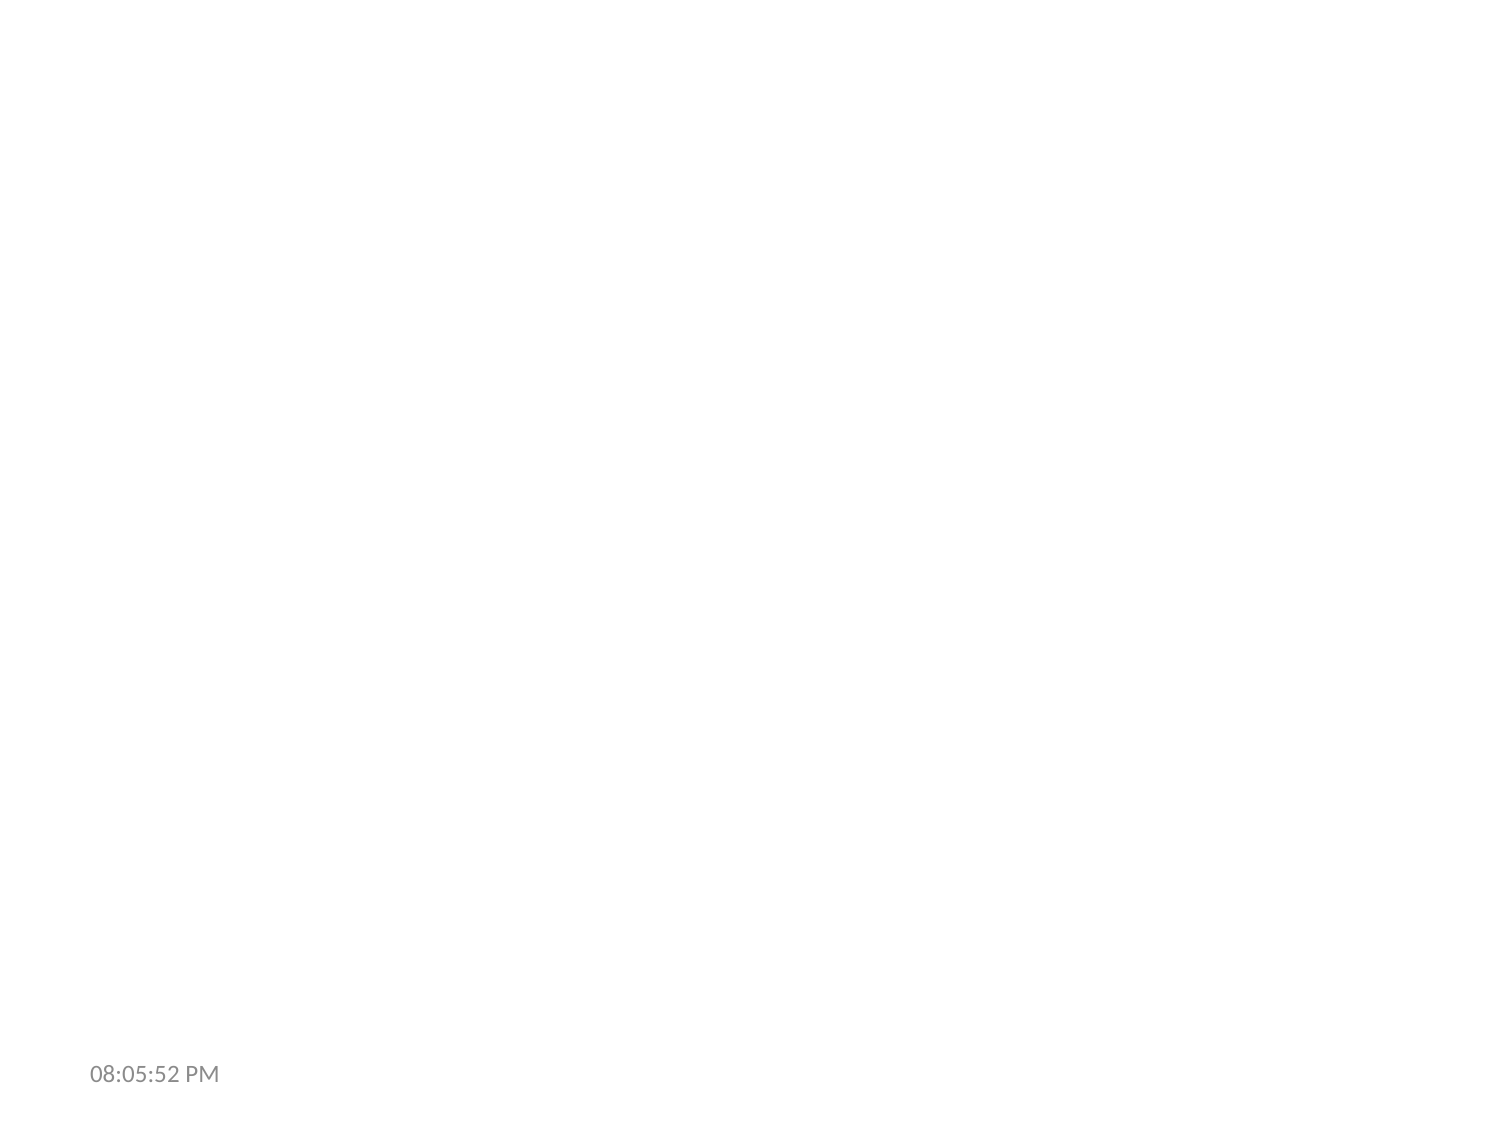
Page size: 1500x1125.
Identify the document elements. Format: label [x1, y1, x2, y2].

slide_number [75, 1042, 425, 1103]
